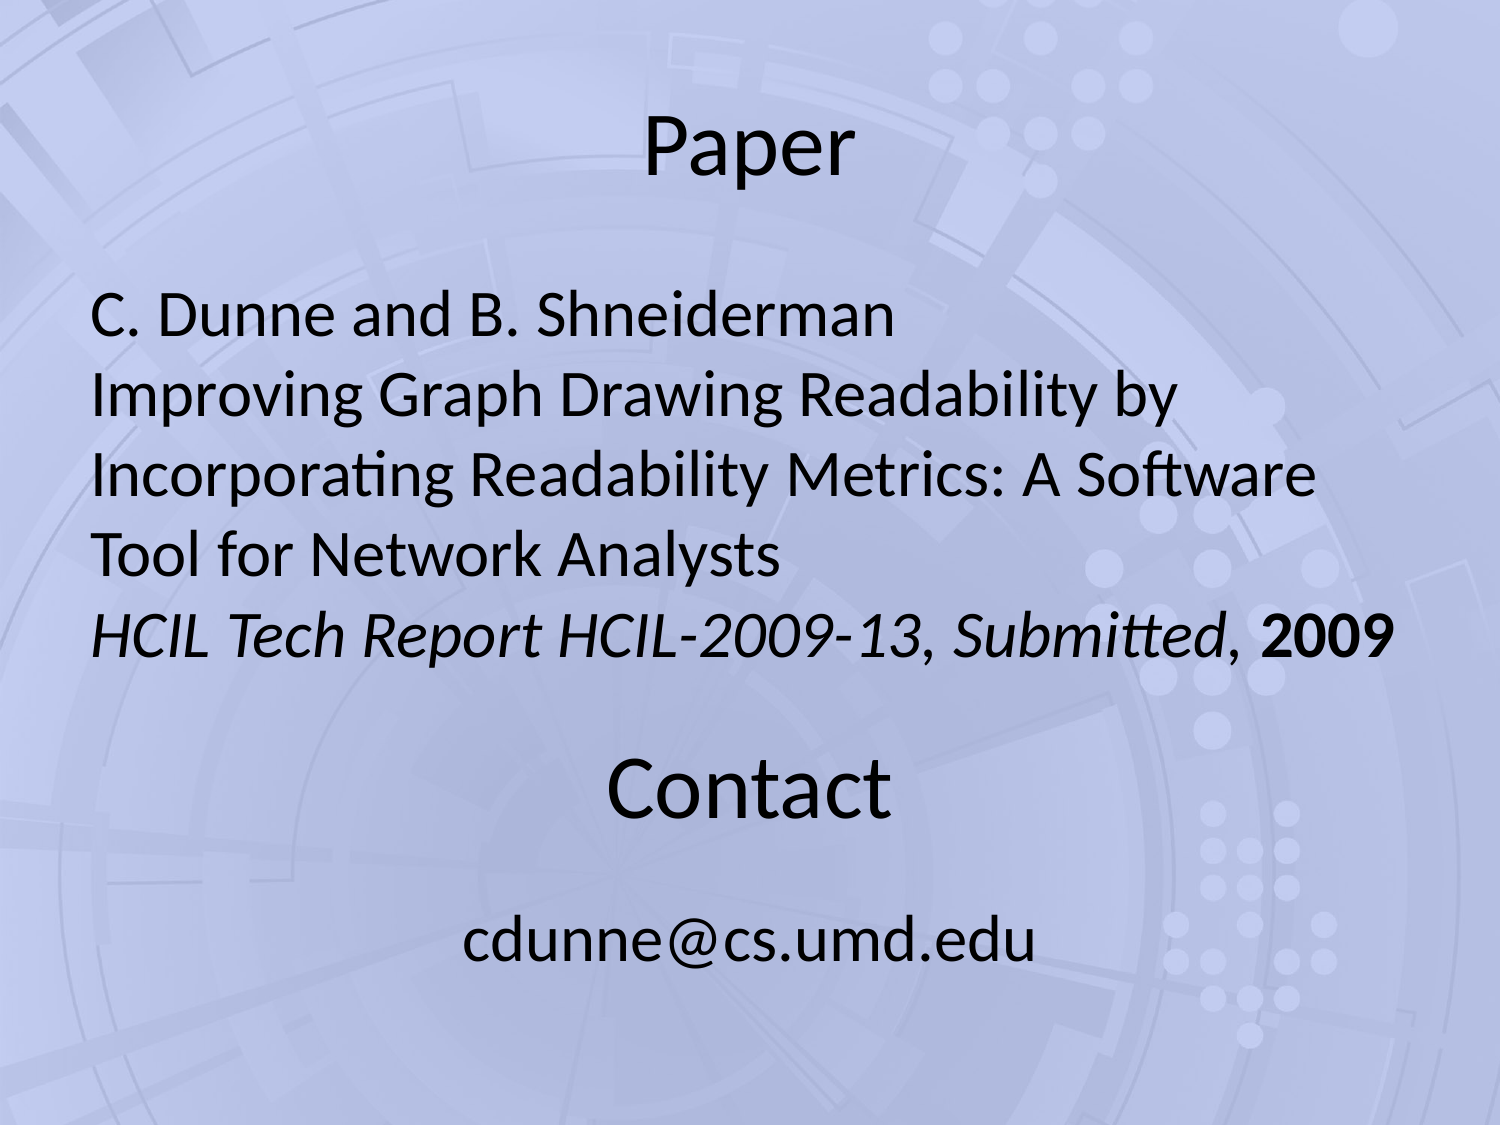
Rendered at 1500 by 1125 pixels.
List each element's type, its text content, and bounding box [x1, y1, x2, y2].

title Paper [75, 45, 1425, 233]
picture [0, 0, 1500, 1125]
text_box cdunne@cs.umd.edu [74, 887, 1425, 1100]
text_box Contact [74, 687, 1425, 875]
list C. Dunne and B. Shneiderman Improving Graph Drawing Readability by Incorporating Readability Metrics: A Software Tool for Network Analysts HCIL Tech Report HCIL-2009-13, Submitted, 2009 [75, 262, 1425, 687]
